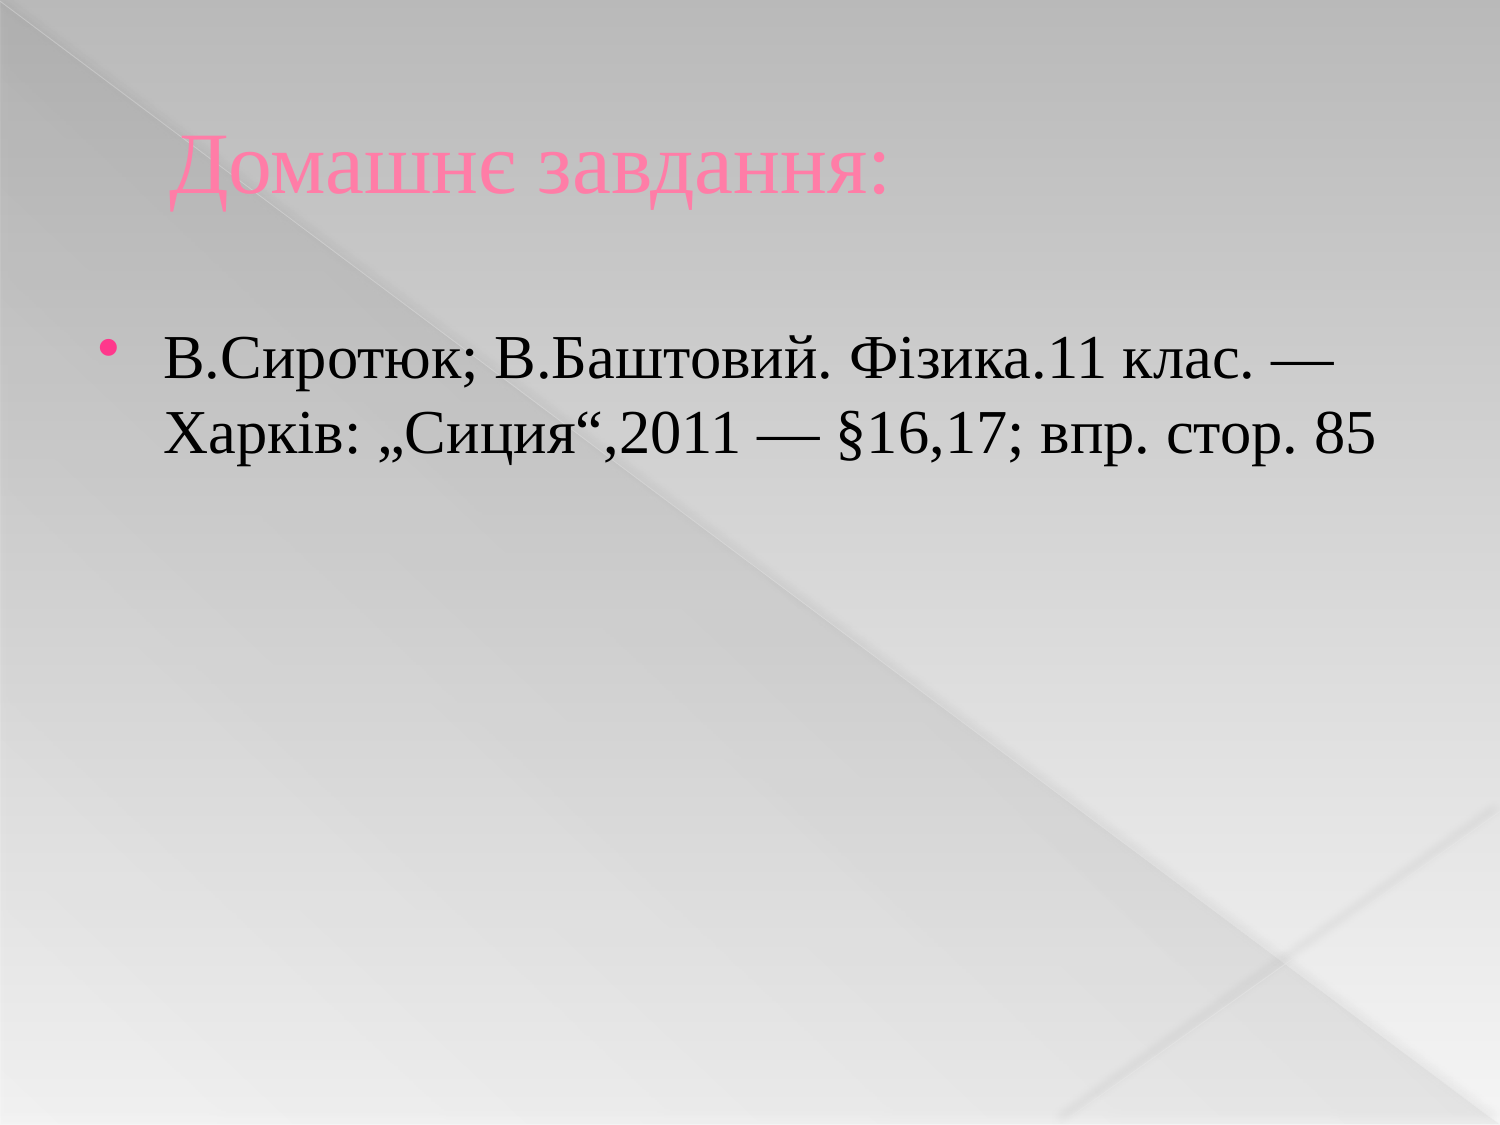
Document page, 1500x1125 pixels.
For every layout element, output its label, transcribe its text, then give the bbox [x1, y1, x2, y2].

title Домашнє завдання: [75, 43, 1425, 274]
list В.Сиротюк; В.Баштовий. Фізика.11 клас. — Харків: „Сиция“,2011 — §16,17; впр. стор. 85 [75, 308, 1425, 1059]
